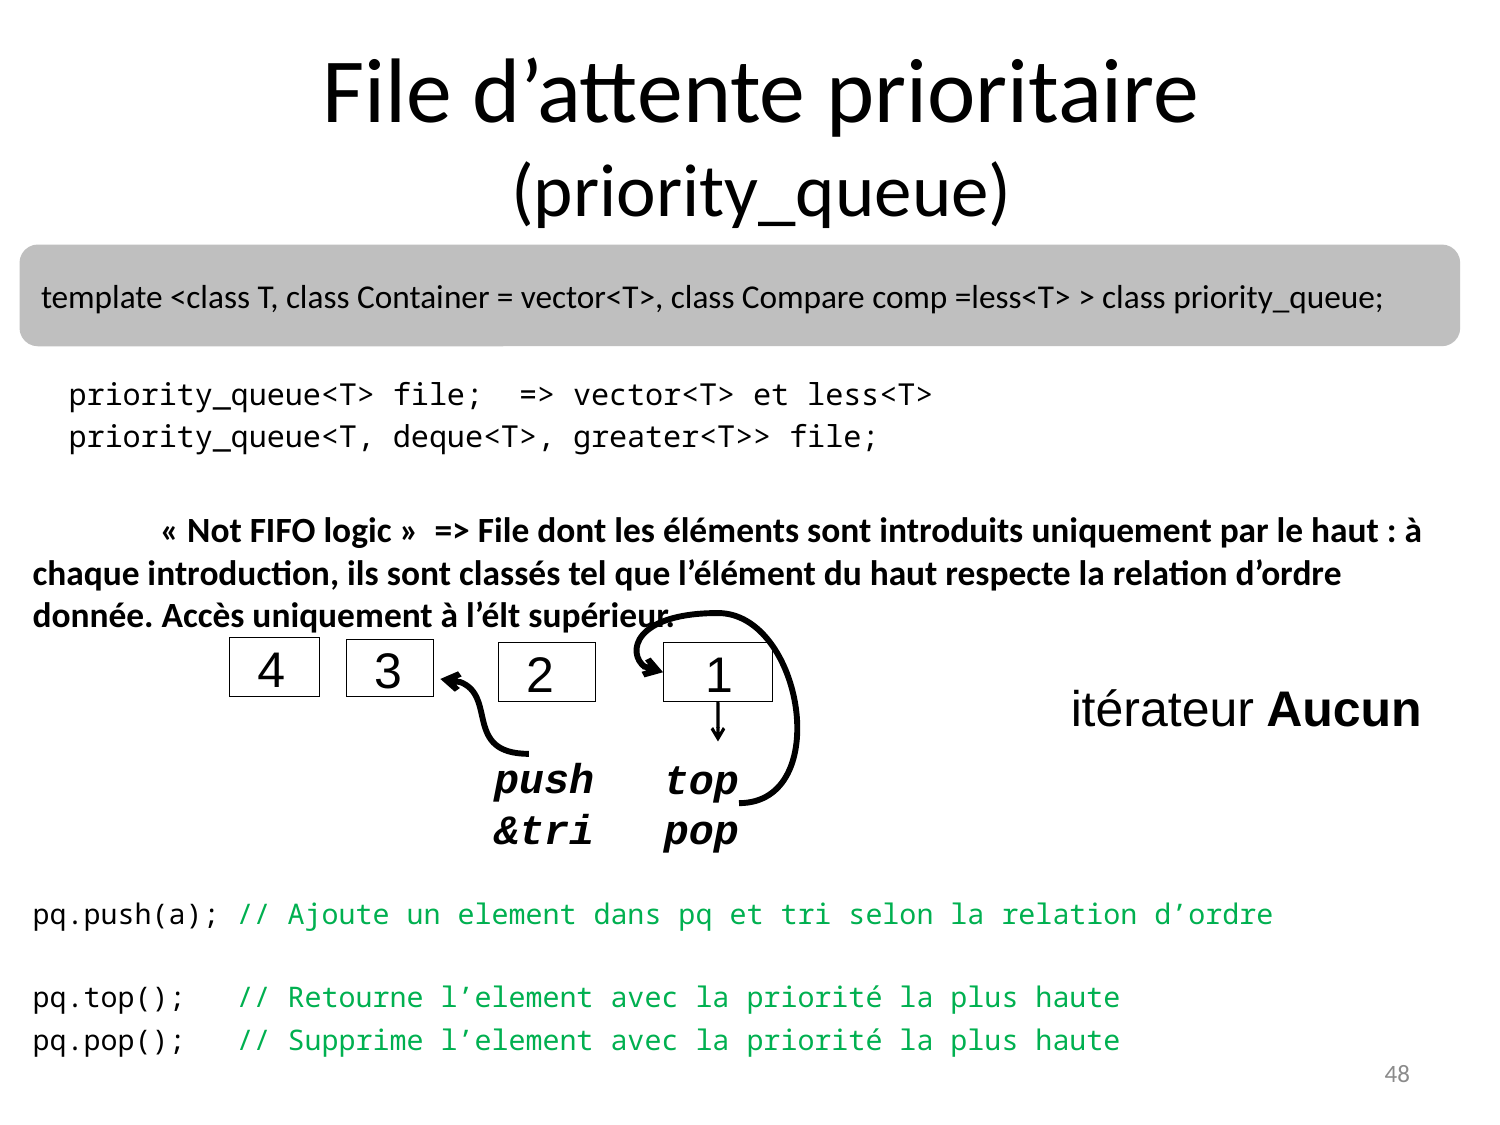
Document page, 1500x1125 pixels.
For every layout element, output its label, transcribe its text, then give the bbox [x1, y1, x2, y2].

text_box itérateur Aucun [1070, 676, 1422, 737]
list priority_queue<T> file; => vector<T> et less<T> priority_queue<T, deque<T>, greater<T>> file; « Not FIFO logic » => File dont les éléments sont introduits uniquement par le haut : à chaque introduction, ils sont classés tel que l’élément du haut respecte la relation d’ordre donnée. Accès uniquement à l’élt supérieur. pq.push(a); // Ajoute un element dans pq et tri selon la relation d’ordre pq.top(); // Retourne l’element avec la priorité la plus haute pq.pop(); // Supprime l’element avec la priorité la plus haute [17, 226, 1471, 1065]
slide_number 48 [1074, 1042, 1425, 1103]
title File d’attente prioritaire (priority_queue) [64, 42, 1459, 220]
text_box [229, 637, 774, 848]
text_box template <class T, class Container = vector<T>, class Compare comp =less<T> > class priority_queue; [19, 244, 1461, 347]
